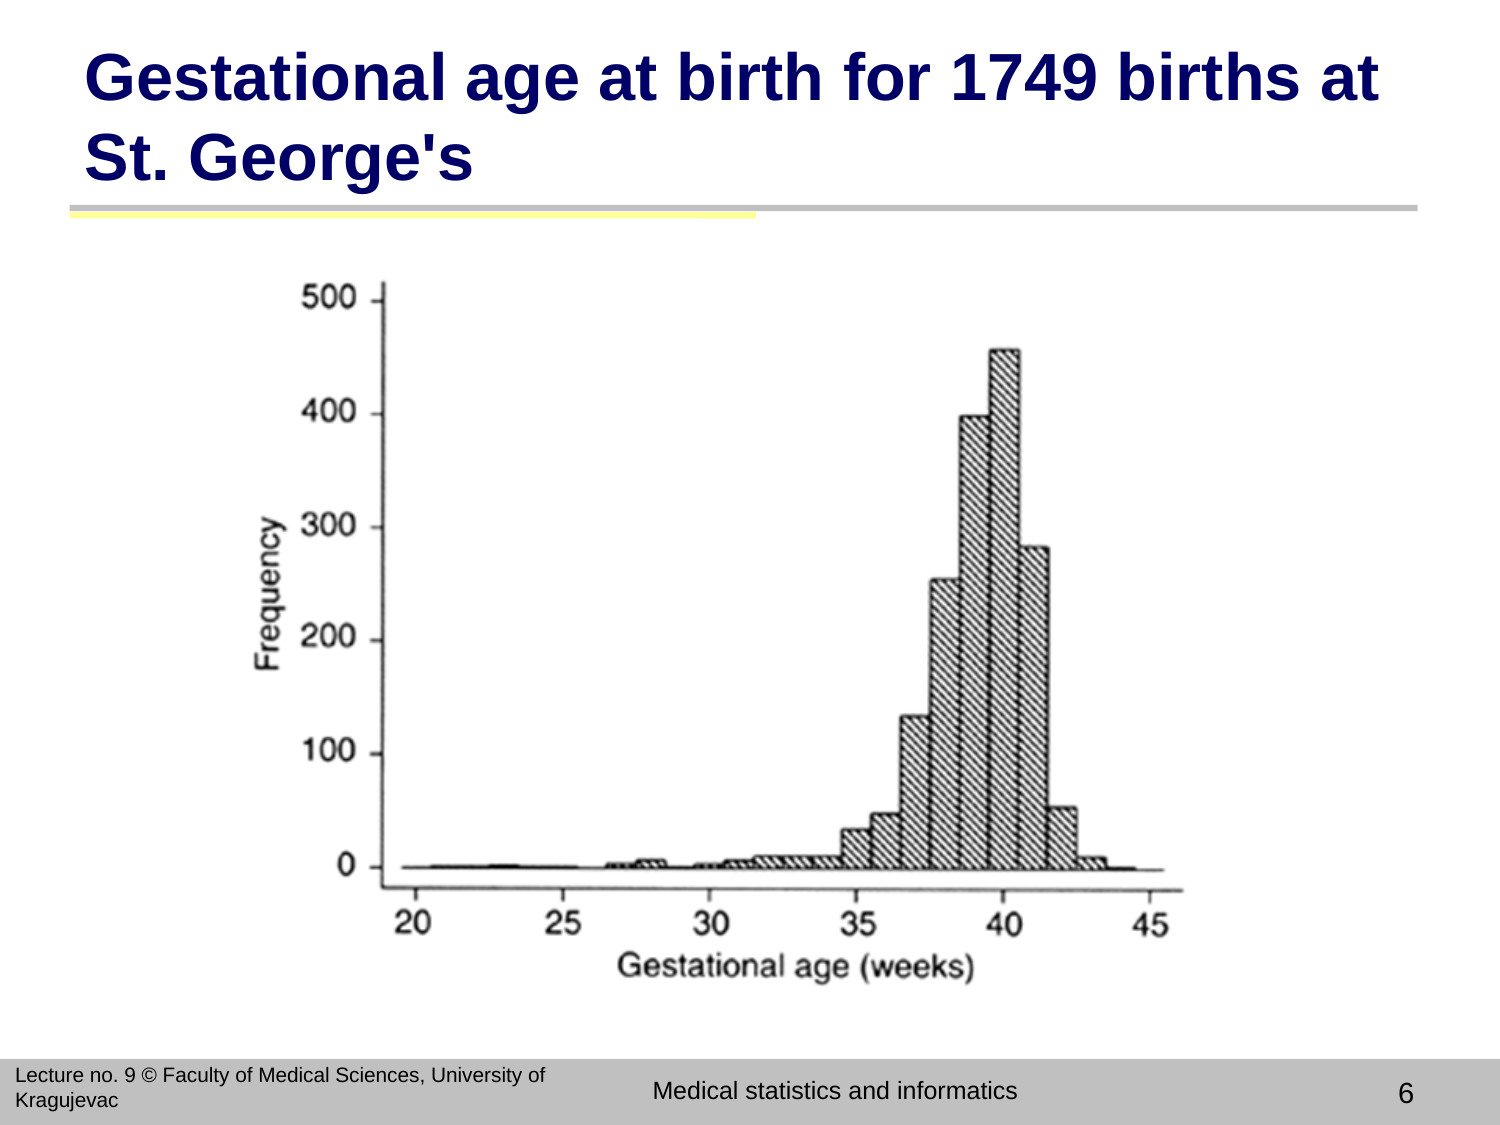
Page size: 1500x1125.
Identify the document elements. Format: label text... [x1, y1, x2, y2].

title Gestational age at birth for 1749 births at St. George's [69, 19, 1426, 208]
slide_number 6 [1164, 1066, 1430, 1125]
footer Medical statistics and informatics [512, 1066, 1160, 1125]
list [186, 269, 1314, 1000]
slide_number Lecture no. 9 © Faculty of Medical Sciences, University of Kragujevac [0, 1053, 611, 1108]
